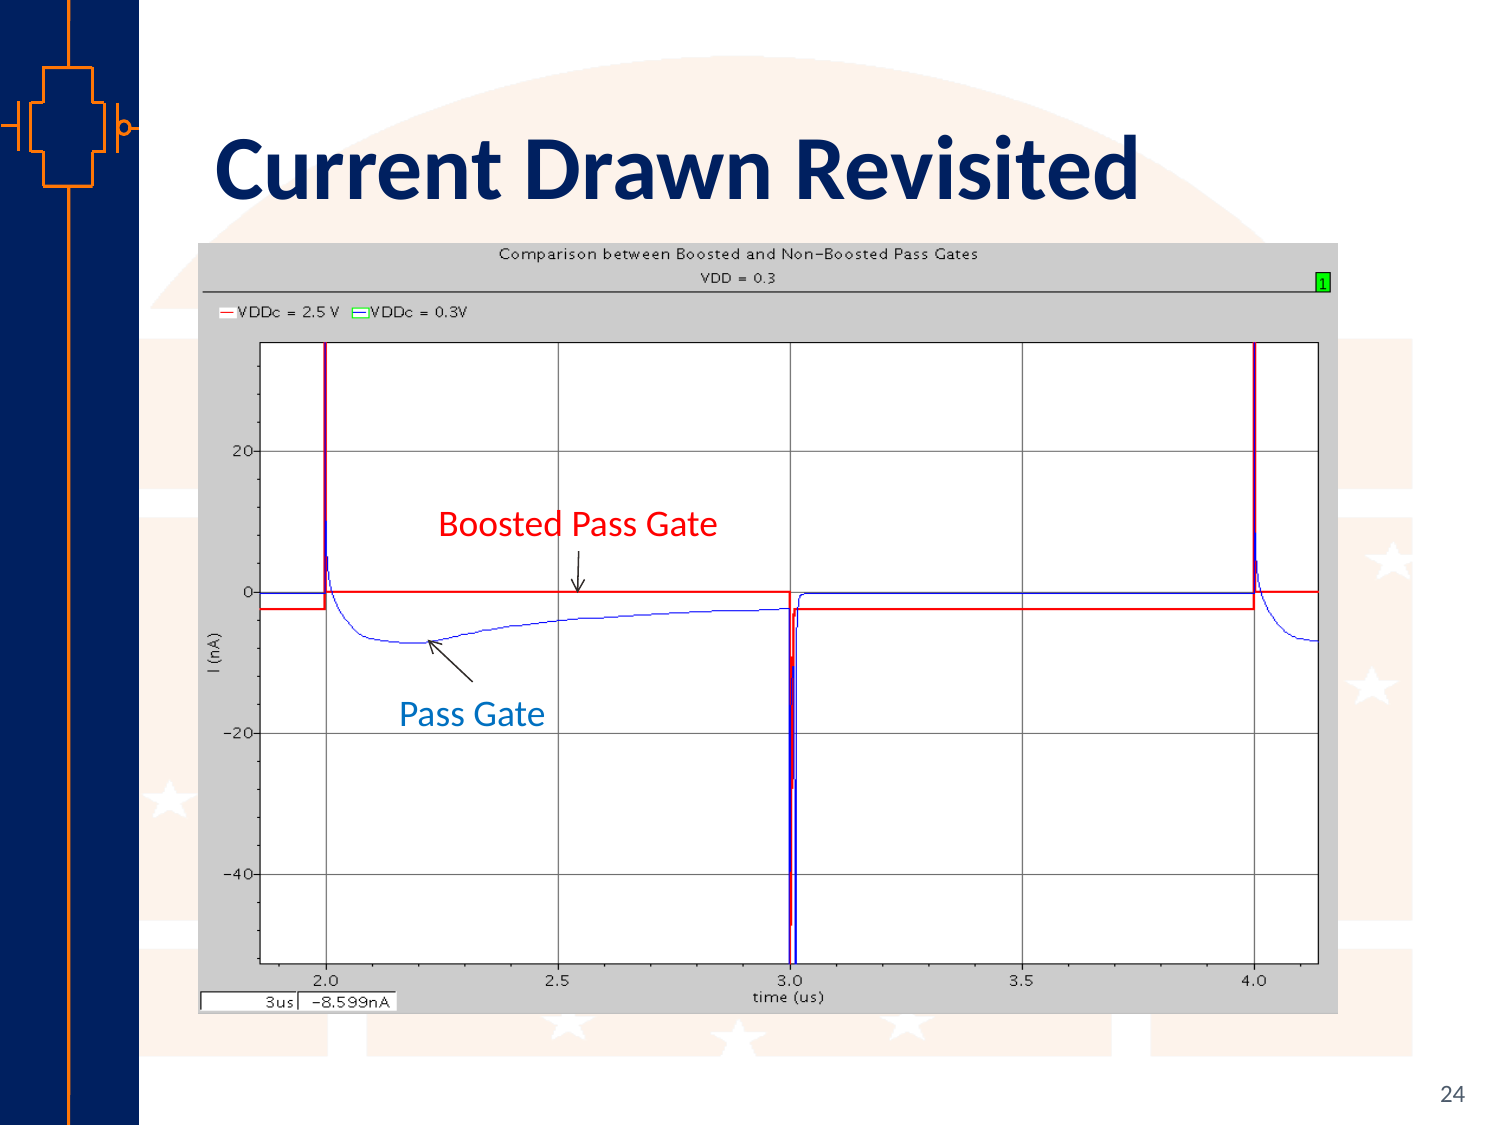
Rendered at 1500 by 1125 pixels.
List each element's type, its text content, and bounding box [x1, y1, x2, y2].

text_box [427, 639, 473, 683]
picture [198, 242, 1339, 1014]
title Current Drawn Revisited [200, 37, 1388, 225]
slide_number 24 [1425, 1062, 1488, 1123]
